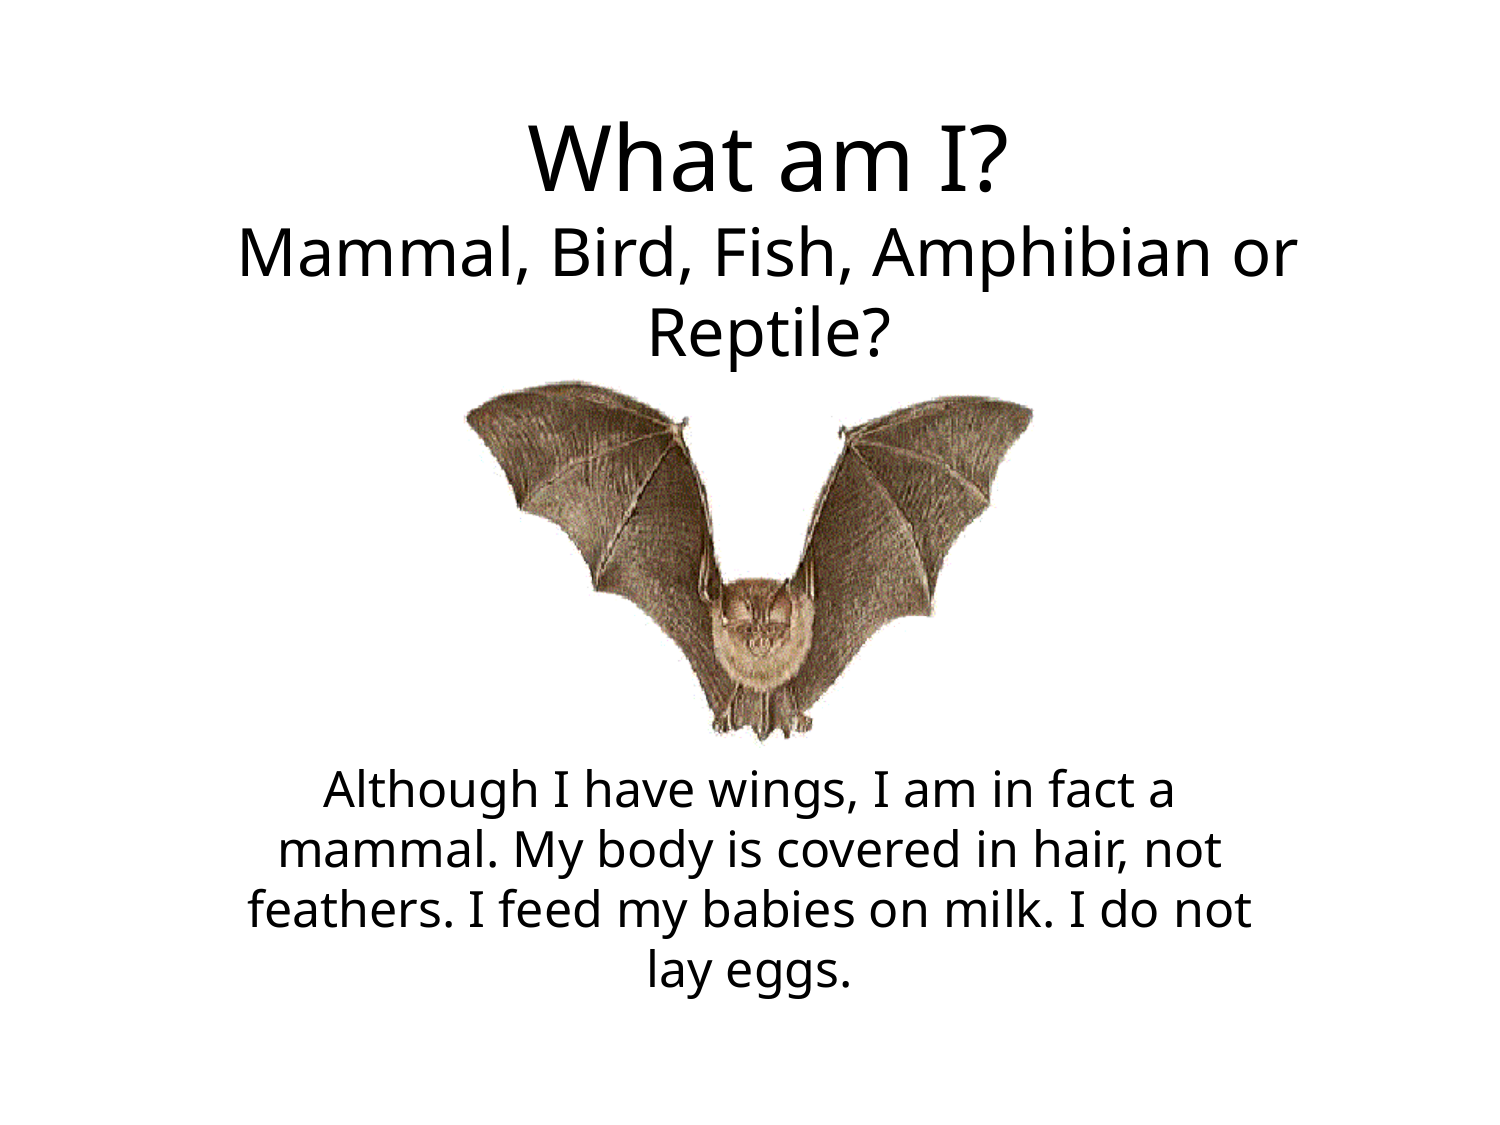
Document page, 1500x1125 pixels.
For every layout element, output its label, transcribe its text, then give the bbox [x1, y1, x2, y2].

title What am I? Mammal, Bird, Fish, Amphibian or Reptile? [124, 137, 1413, 413]
text_box Although I have wings, I am in fact a mammal. My body is covered in hair, not feathers. I feed my babies on milk. I do not lay eggs. [200, 749, 1300, 1005]
picture [455, 377, 1044, 748]
